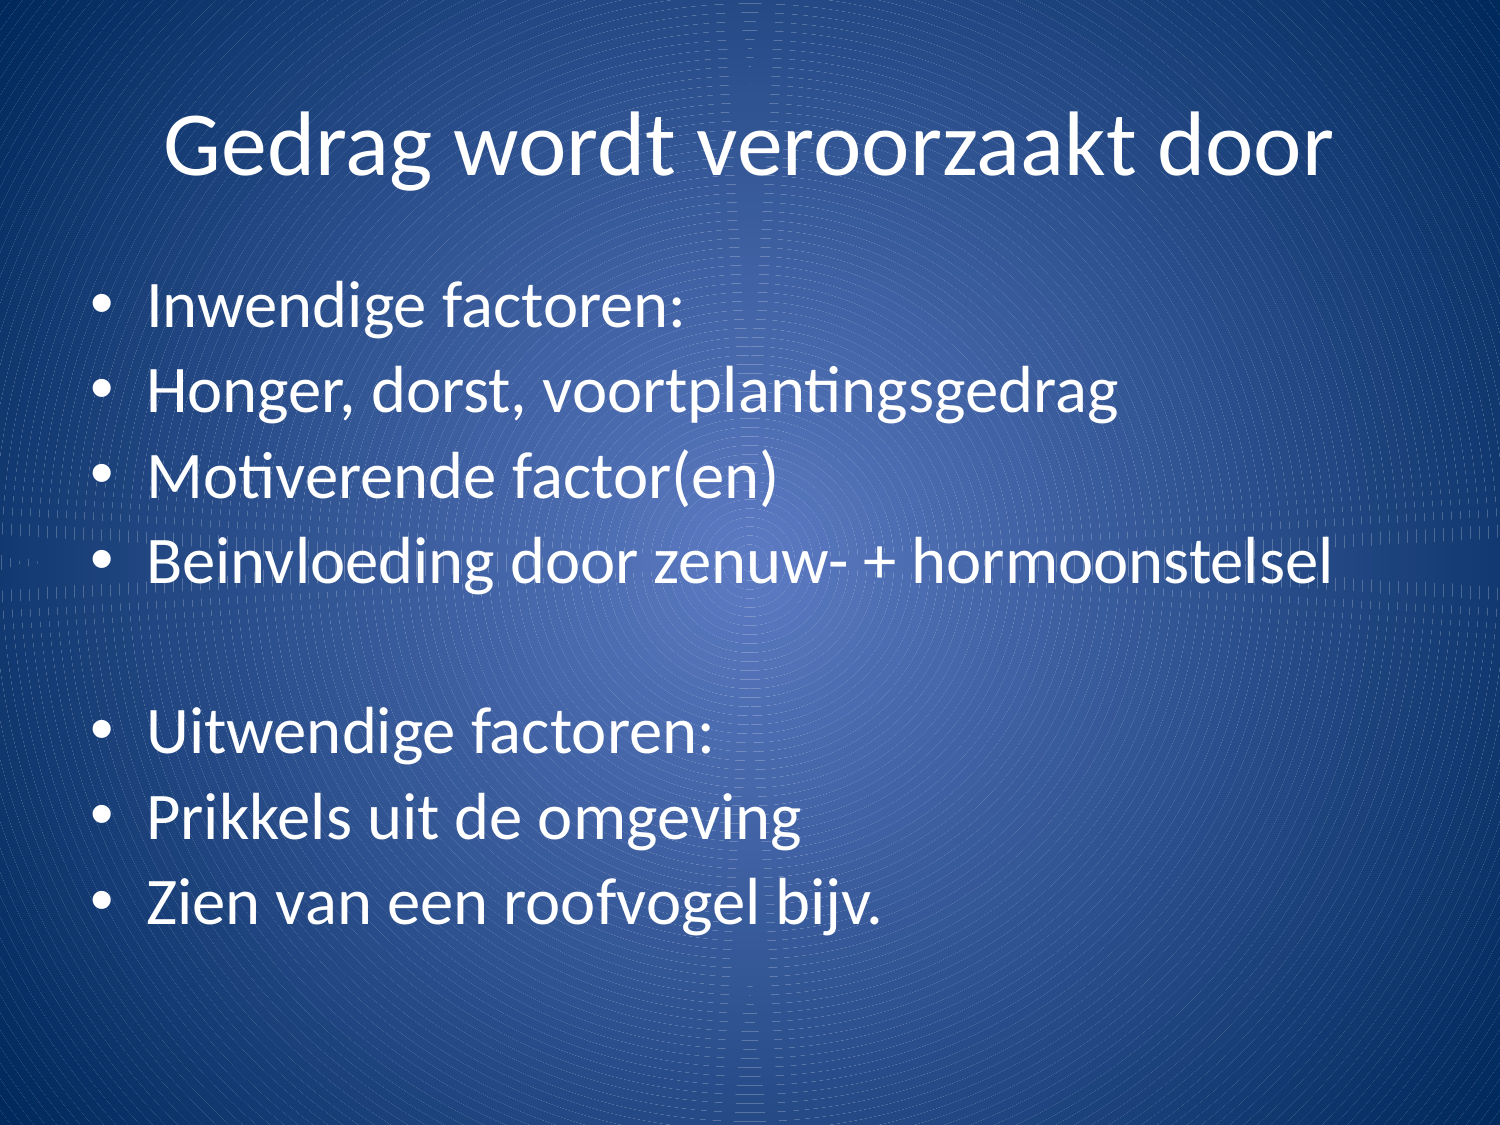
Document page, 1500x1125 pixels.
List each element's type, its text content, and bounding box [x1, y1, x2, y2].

title Gedrag wordt veroorzaakt door [75, 45, 1425, 233]
list Inwendige factoren: Honger, dorst, voortplantingsgedrag Motiverende factor(en) Beinvloeding door zenuw- + hormoonstelsel Uitwendige factoren: Prikkels uit de omgeving Zien van een roofvogel bijv. [75, 262, 1425, 1005]
